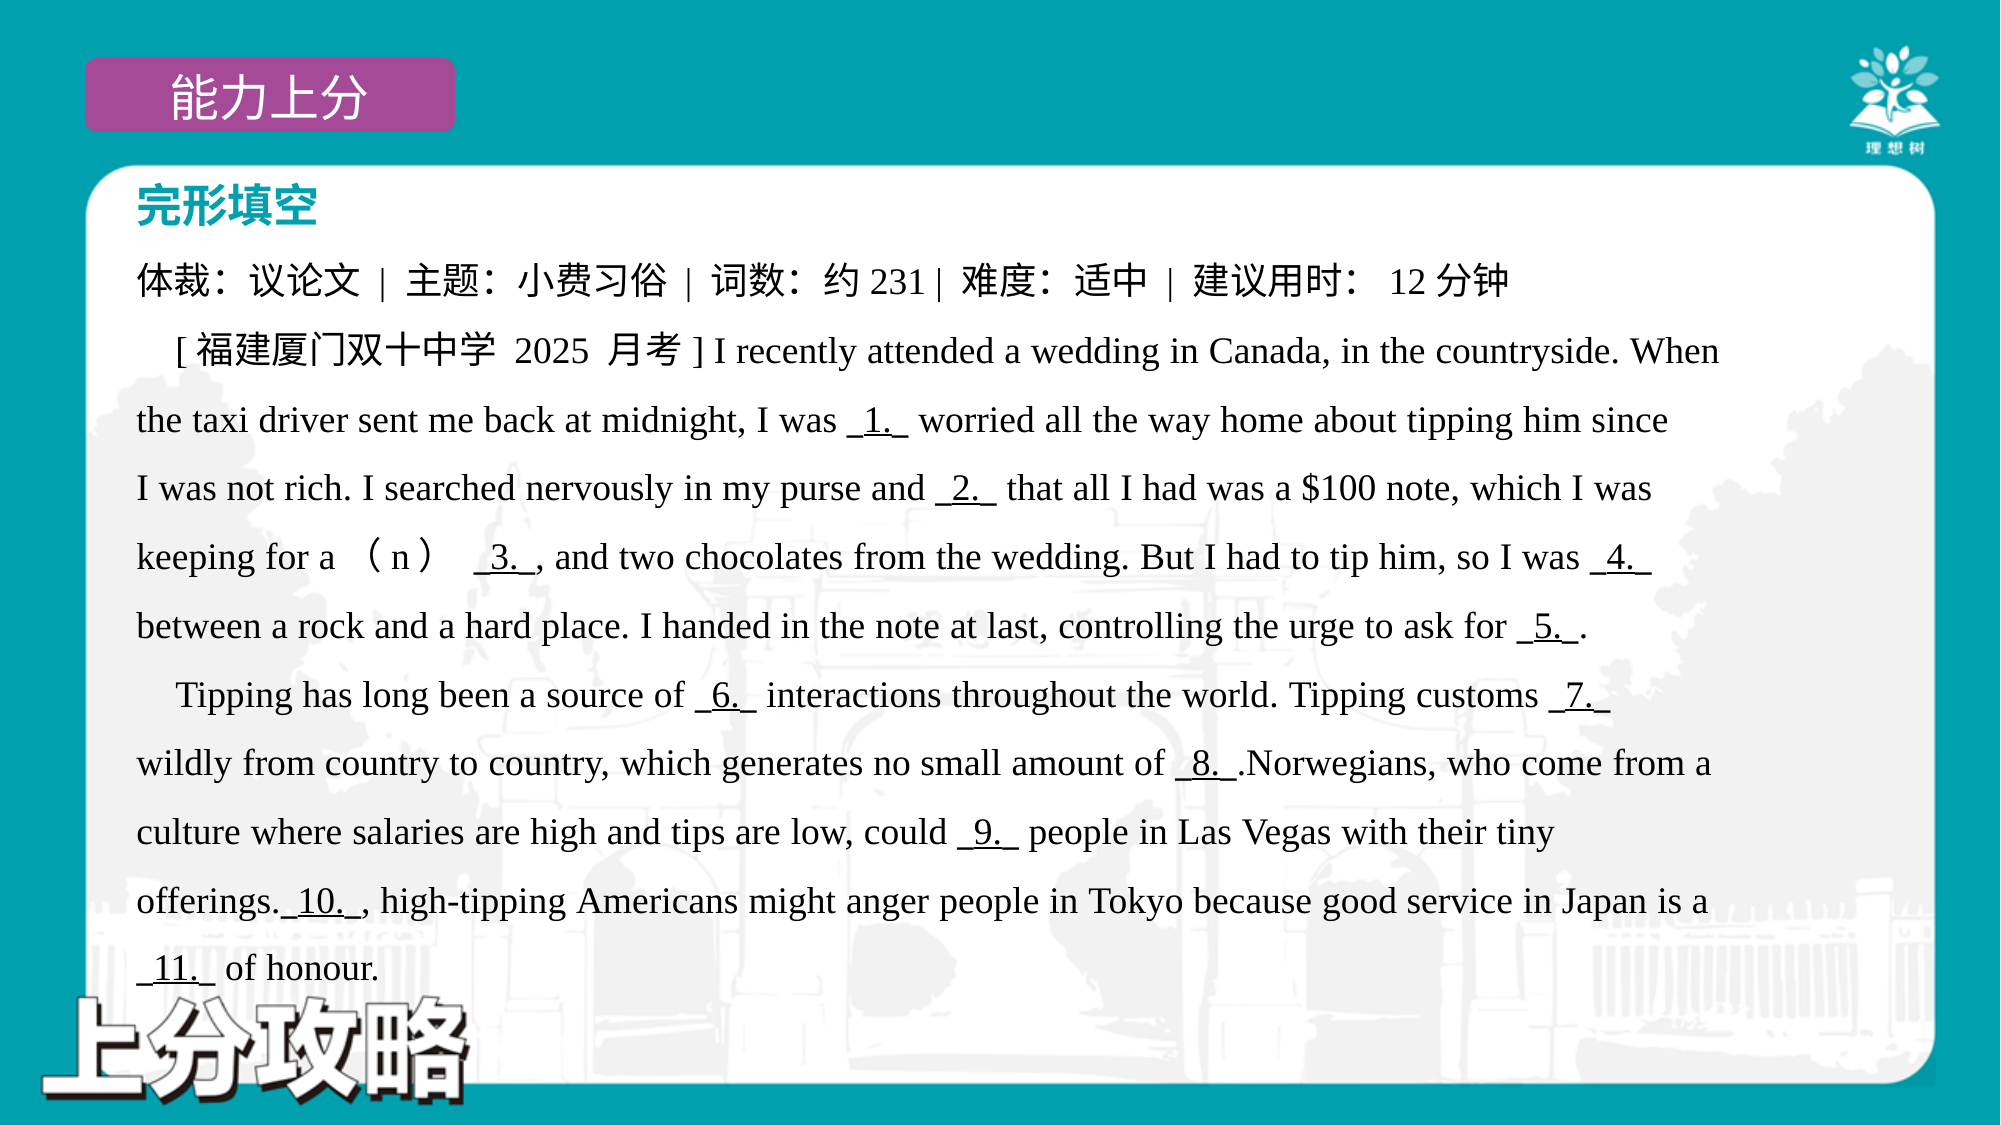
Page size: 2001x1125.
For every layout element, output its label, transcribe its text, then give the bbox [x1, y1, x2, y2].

text_box 体裁：议论文 | 主题：小费习俗 | 词数：约231 | 难度：适中 | 建议用时：12分钟 [福建厦门双十中学 2025 月考] I recently attended a wedding in Canada, in the countryside. When the taxi driver sent me back at midnight, I was _1._ worried all the way home about tipping him since I was not rich. I searched nervously in my purse and _2._ that all I had was a $100 note, which I was keeping for a（n） _3._, and two chocolates from the wedding. But I had to tip him, so I was _4._ between a rock and a hard place. I handed in the note at last, controlling the urge to ask for _5._. Tipping has long been a source of _6._ interactions throughout the world. Tipping customs _7._ wildly from country to country, which generates no small amount of _8._.Norwegians, who come from a culture where salaries are high and tips are low, could _9._ people in Las Vegas with their tiny offerings._10._, high-tipping Americans might anger people in Tokyo because good service in Japan is a _11._ of honour.#3 [136, 233, 1865, 980]
picture [0, 0, 2000, 1125]
text_box 完形填空 [136, 176, 1865, 232]
